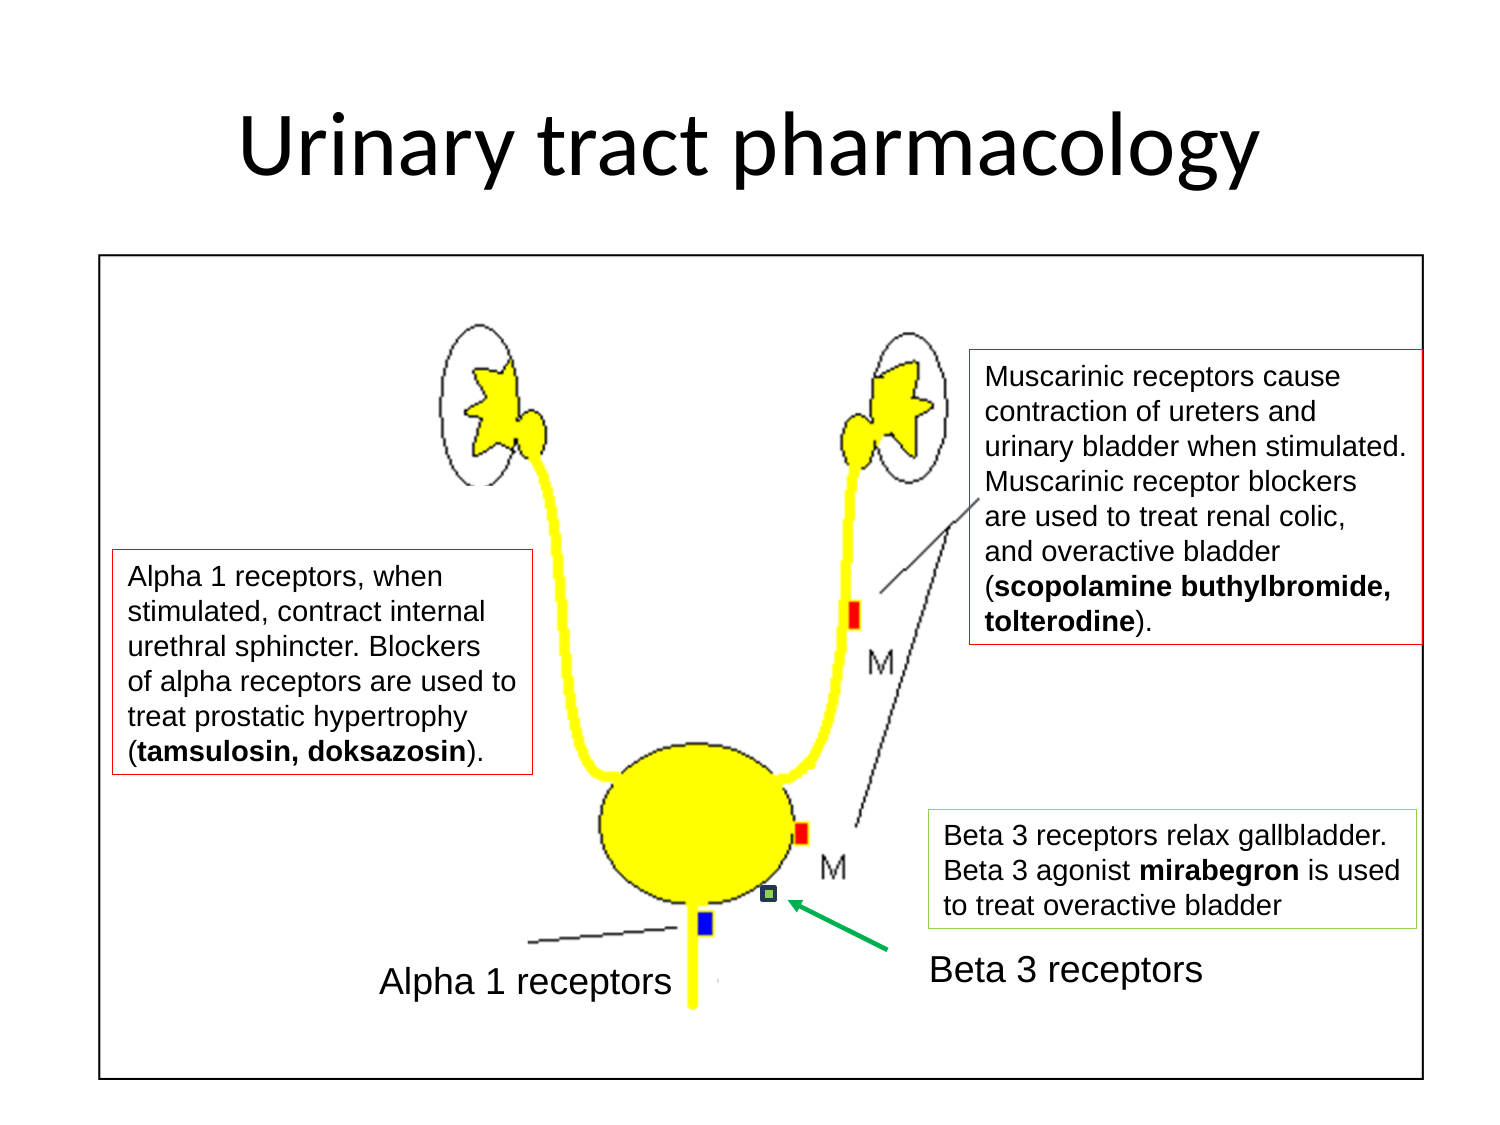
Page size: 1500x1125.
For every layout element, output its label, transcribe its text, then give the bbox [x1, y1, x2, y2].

title Urinary tract pharmacology [75, 45, 1425, 233]
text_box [787, 899, 888, 951]
picture [98, 254, 1424, 1081]
